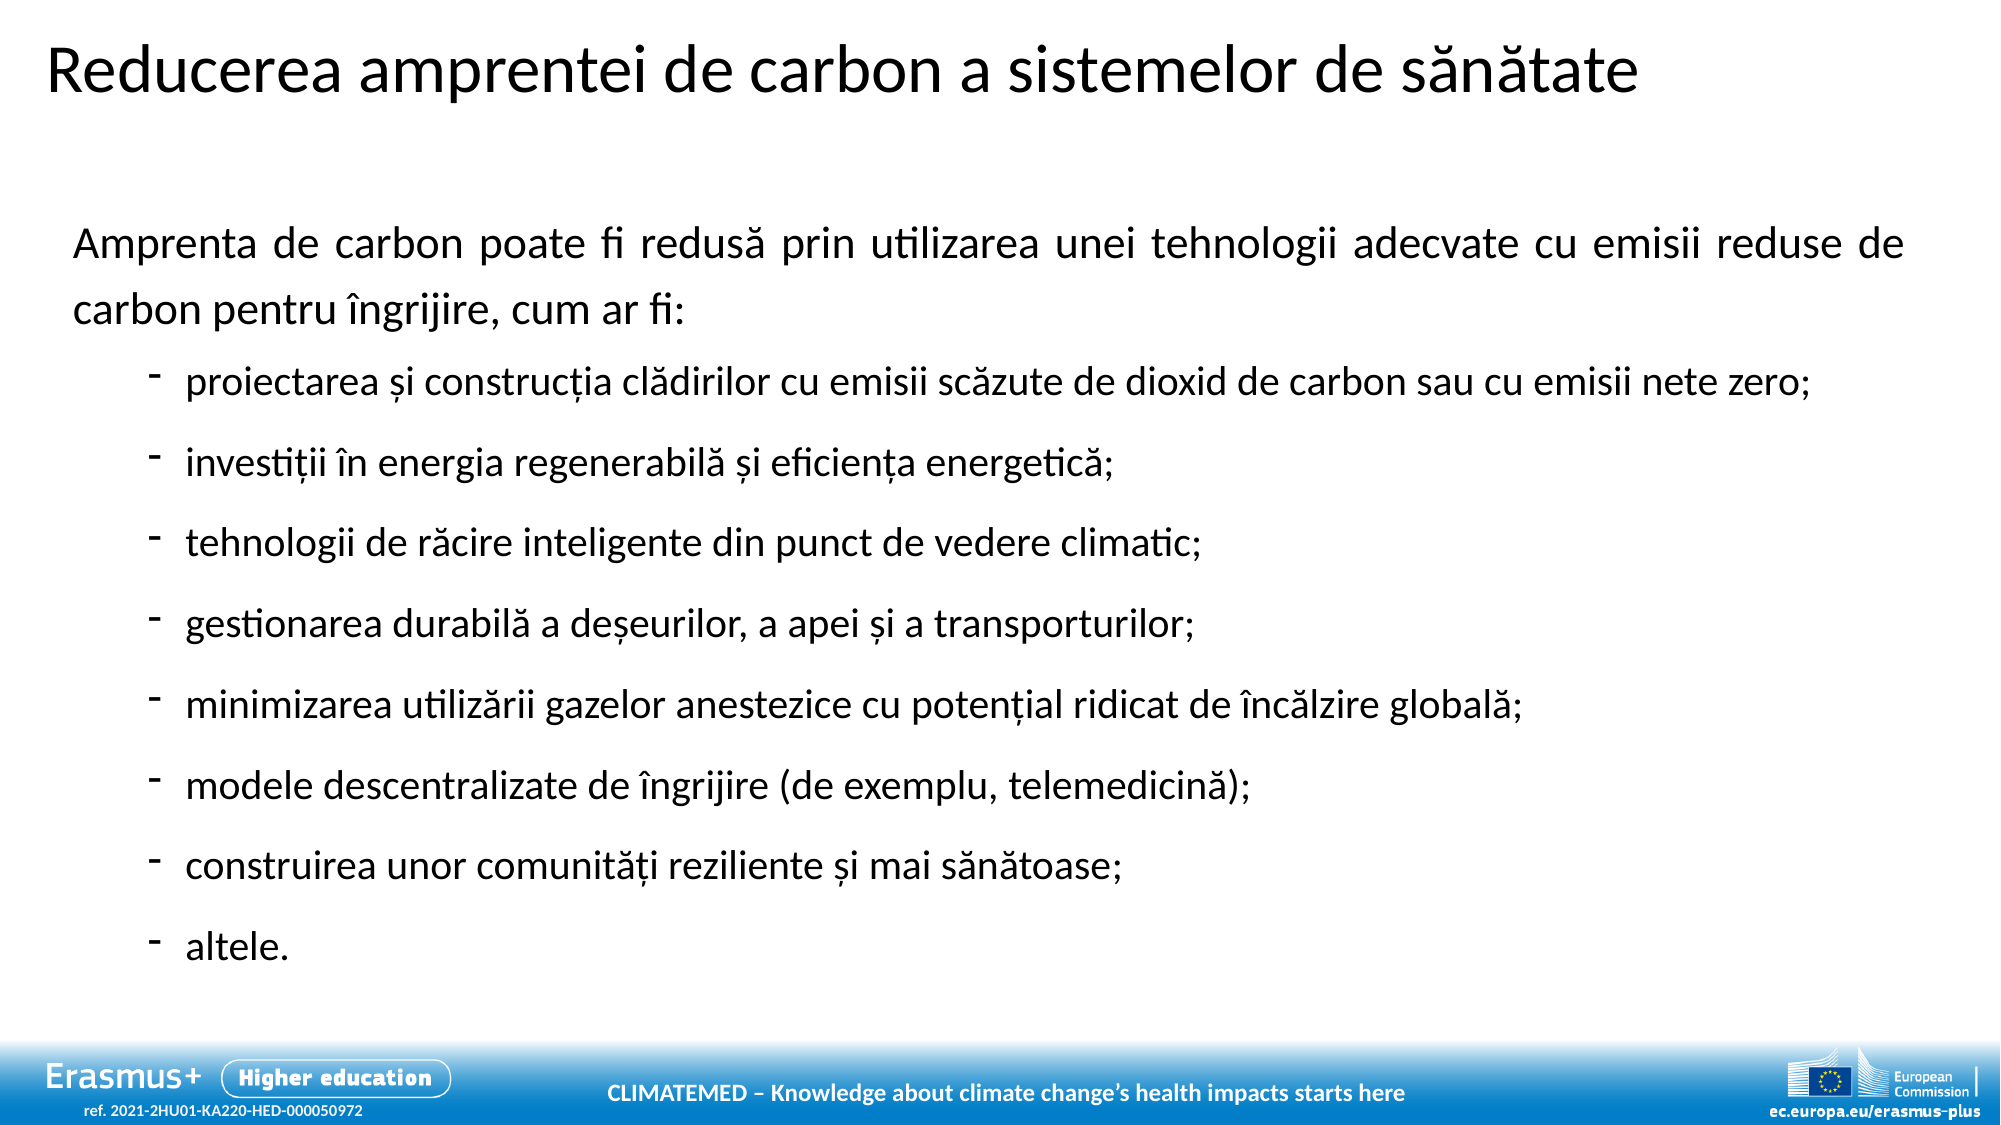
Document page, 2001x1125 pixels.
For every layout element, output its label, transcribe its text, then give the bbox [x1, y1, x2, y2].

list Amprenta de carbon poate fi redusă prin utilizarea unei tehnologii adecvate cu emisii reduse de carbon pentru îngrijire, cum ar fi: proiectarea și construcția clădirilor cu emisii scăzute de dioxid de carbon sau cu emisii nete zero; investiții în energia regenerabilă și eficiența energetică; tehnologii de răcire inteligente din punct de vedere climatic; gestionarea durabilă a deșeurilor, a apei și a transporturilor; minimizarea utilizării gazelor anestezice cu potențial ridicat de încălzire globală; modele descentralizate de îngrijire (de exemplu, telemedicină); construirea unor comunități reziliente și mai sănătoase; altele. [57, 193, 1922, 1041]
title Reducerea amprentei de carbon a sistemelor de sănătate [31, 25, 1984, 116]
picture [0, 899, 2000, 1125]
